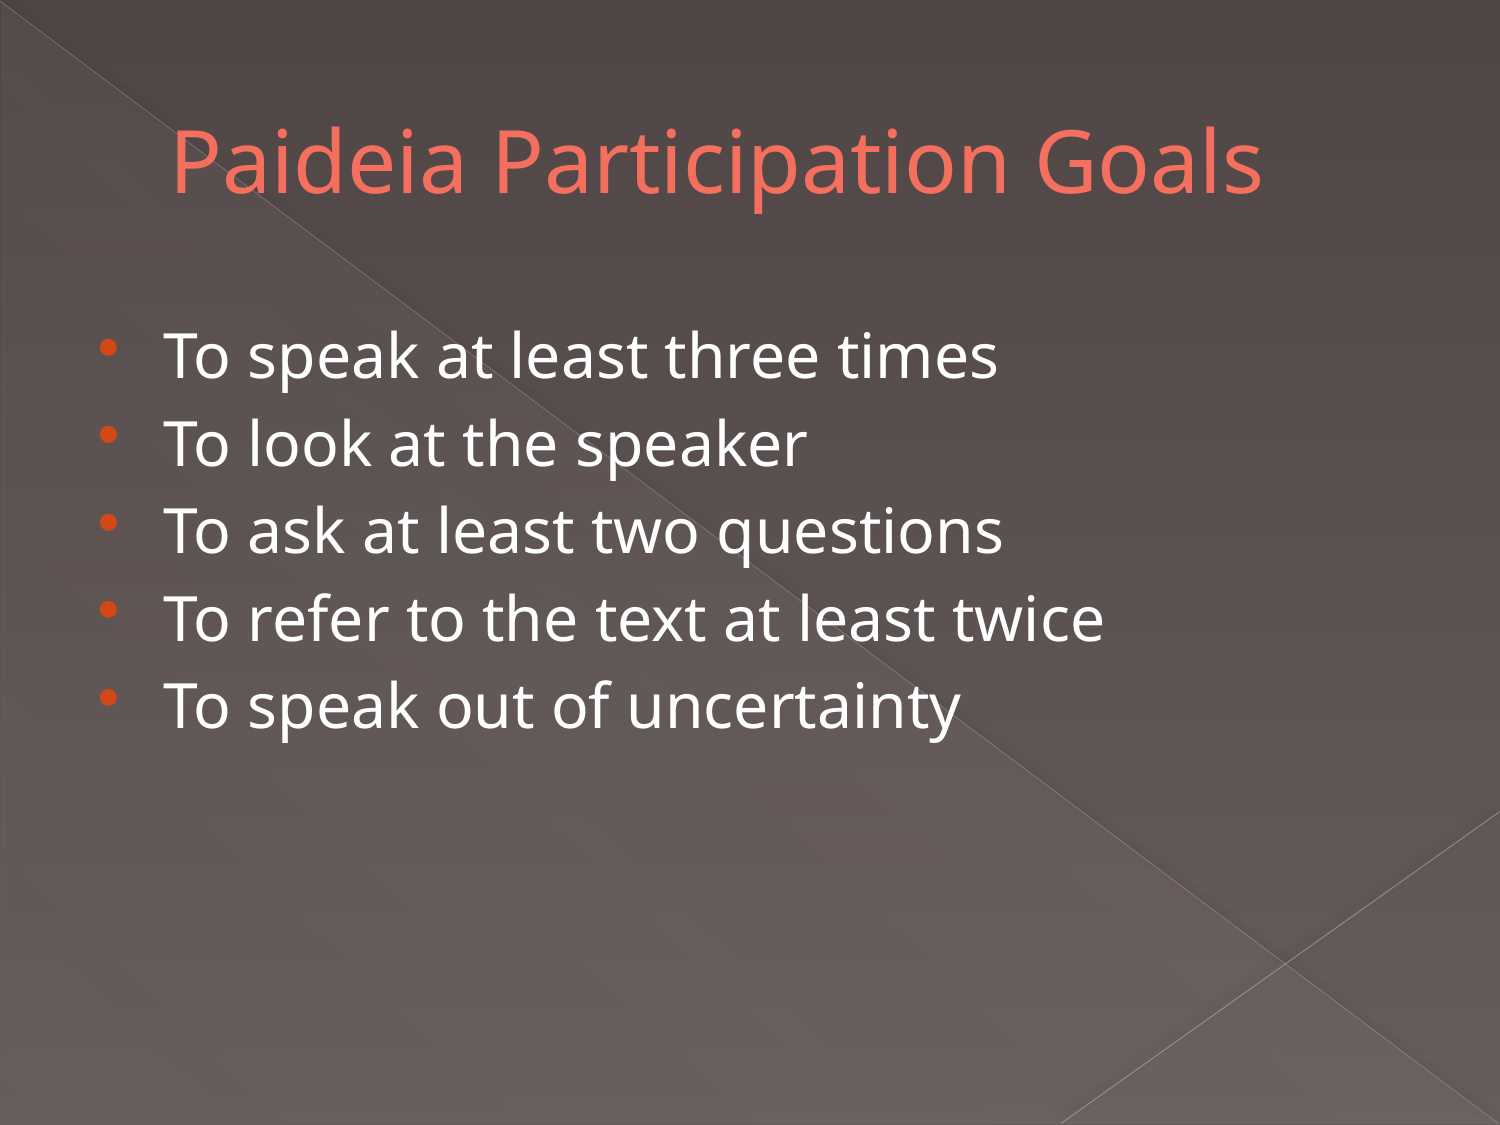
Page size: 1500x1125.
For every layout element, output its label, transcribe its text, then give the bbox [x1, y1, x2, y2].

title Paideia Participation Goals [75, 43, 1425, 274]
list To speak at least three times To look at the speaker To ask at least two questions To refer to the text at least twice To speak out of uncertainty [75, 308, 1425, 1059]
